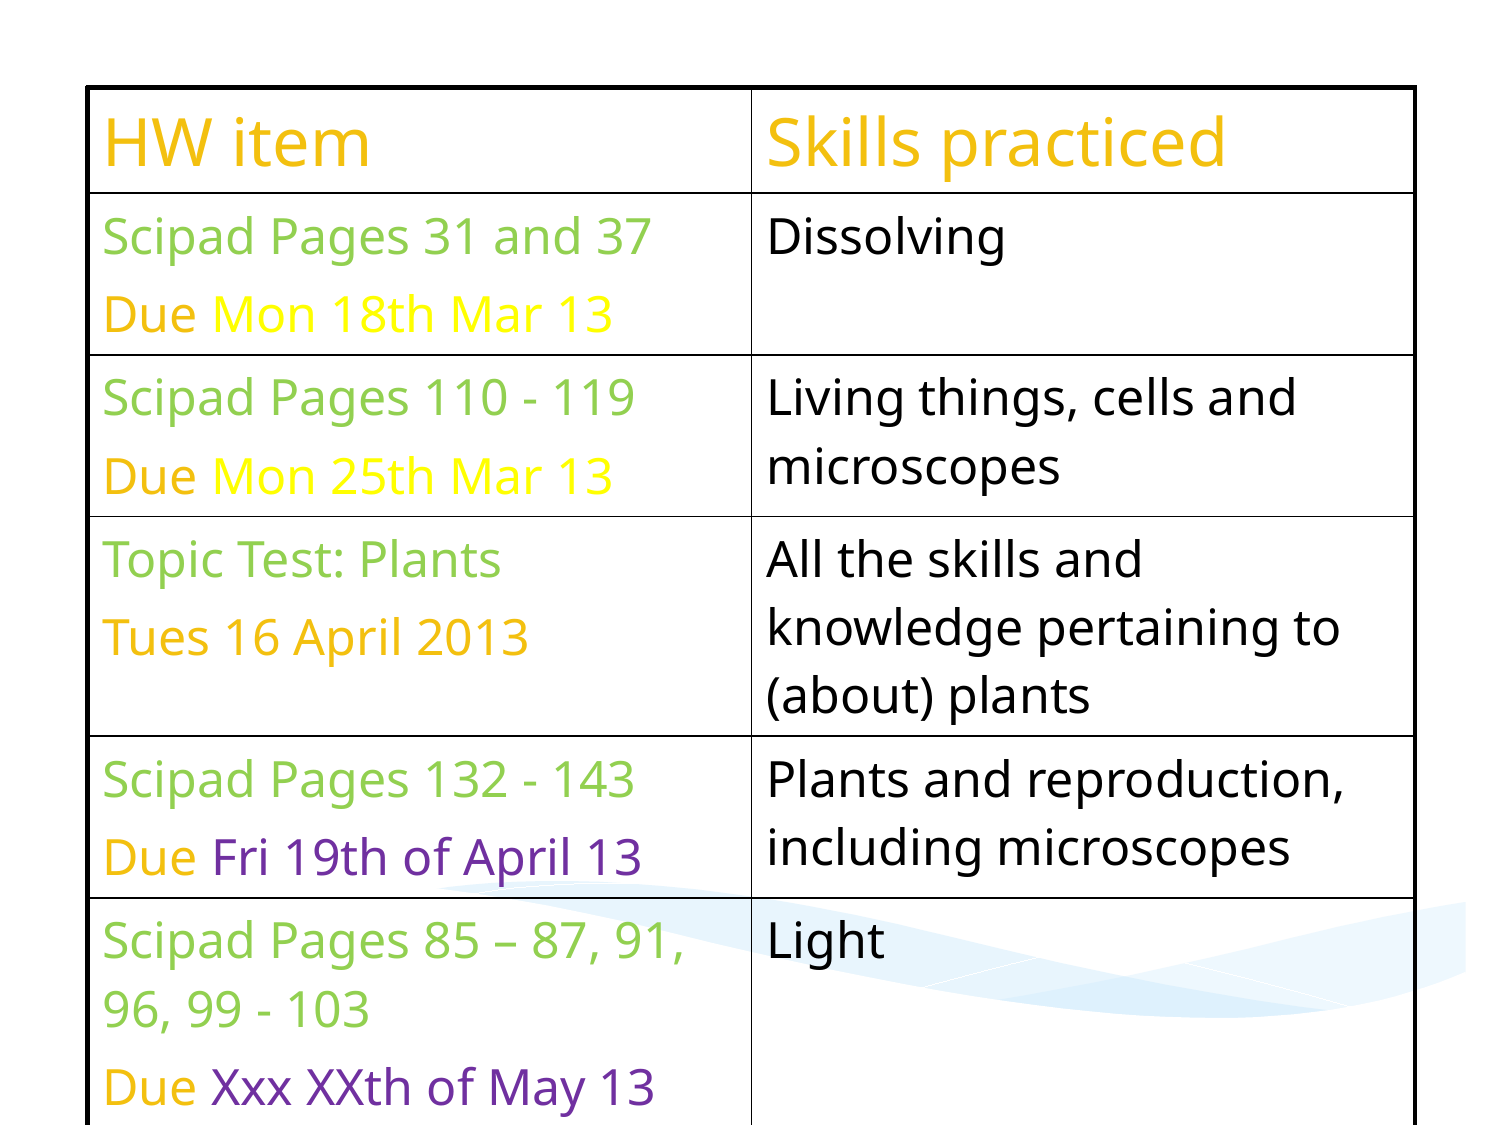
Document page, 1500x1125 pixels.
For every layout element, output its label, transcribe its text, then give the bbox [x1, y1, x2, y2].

table_cell Light [752, 899, 1413, 1125]
table_cell Living things, cells and microscopes [752, 356, 1413, 516]
table_cell Plants and reproduction, including microscopes [752, 737, 1413, 897]
table_cell Dissolving [752, 194, 1413, 354]
table_cell Scipad Pages 110 - 119 Due Mon 25th Mar 13 [90, 356, 751, 516]
table_cell Scipad Pages 31 and 37 Due Mon 18th Mar 13 [90, 194, 751, 354]
table_cell All the skills and knowledge pertaining to (about) plants [752, 517, 1413, 735]
table_header HW item [90, 90, 751, 192]
table_header Skills practiced [752, 90, 1413, 192]
table_cell Scipad Pages 132 - 143 Due Fri 19th of April 13 [90, 737, 751, 897]
table_cell Topic Test: Plants Tues 16 April 2013 [90, 517, 751, 735]
table_cell Scipad Pages 85 – 87, 91, 96, 99 - 103 Due Xxx XXth of May 13 [90, 899, 751, 1125]
